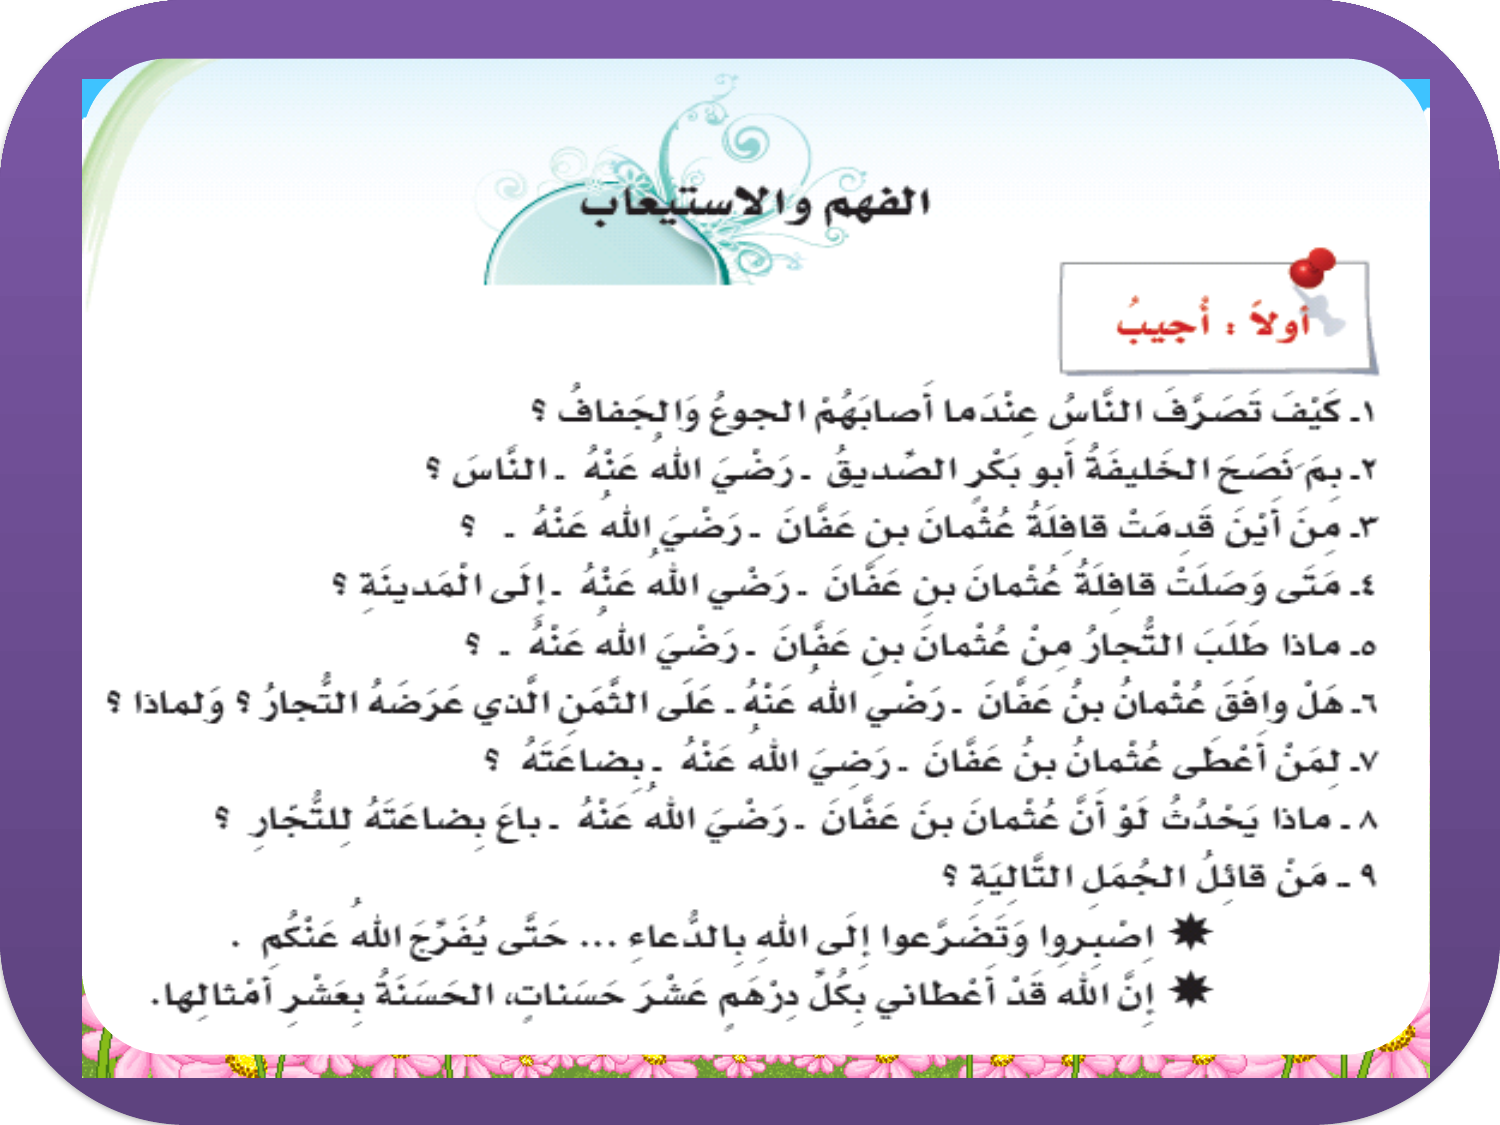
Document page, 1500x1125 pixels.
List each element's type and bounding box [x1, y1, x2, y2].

text_box [0, 0, 1500, 1125]
picture [81, 58, 1430, 1079]
